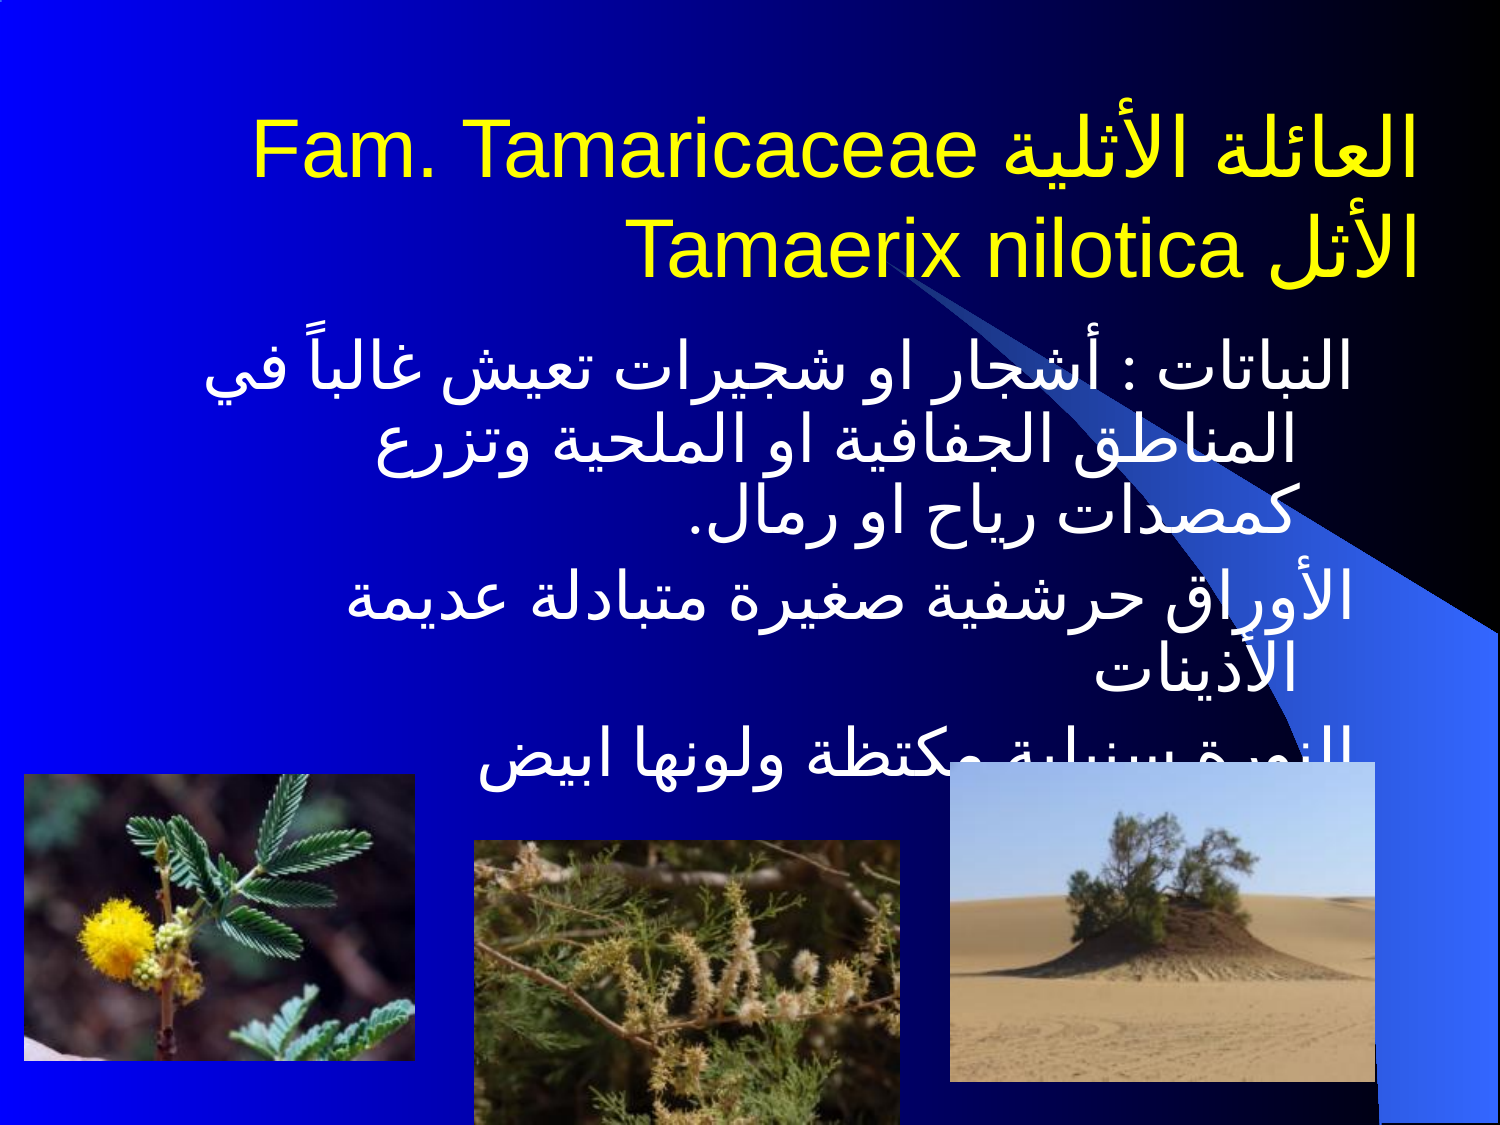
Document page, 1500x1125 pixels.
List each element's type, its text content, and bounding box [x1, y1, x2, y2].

picture [474, 840, 901, 1125]
title العائلة الأثلية Fam. Tamaricaceae الأثل Tamaerix nilotica [111, 99, 1438, 288]
picture [24, 774, 415, 1062]
picture [949, 762, 1376, 1082]
list النباتات : أشجار او شجيرات تعيش غالباً في المناطق الجفافية او الملحية وتزرع كمصدات رياح او رمال. الأوراق حرشفية صغيرة متبادلة عديمة الأذينات النورة سنبلية مكتظة ولونها ابيض الثمار علبة [111, 324, 1388, 751]
